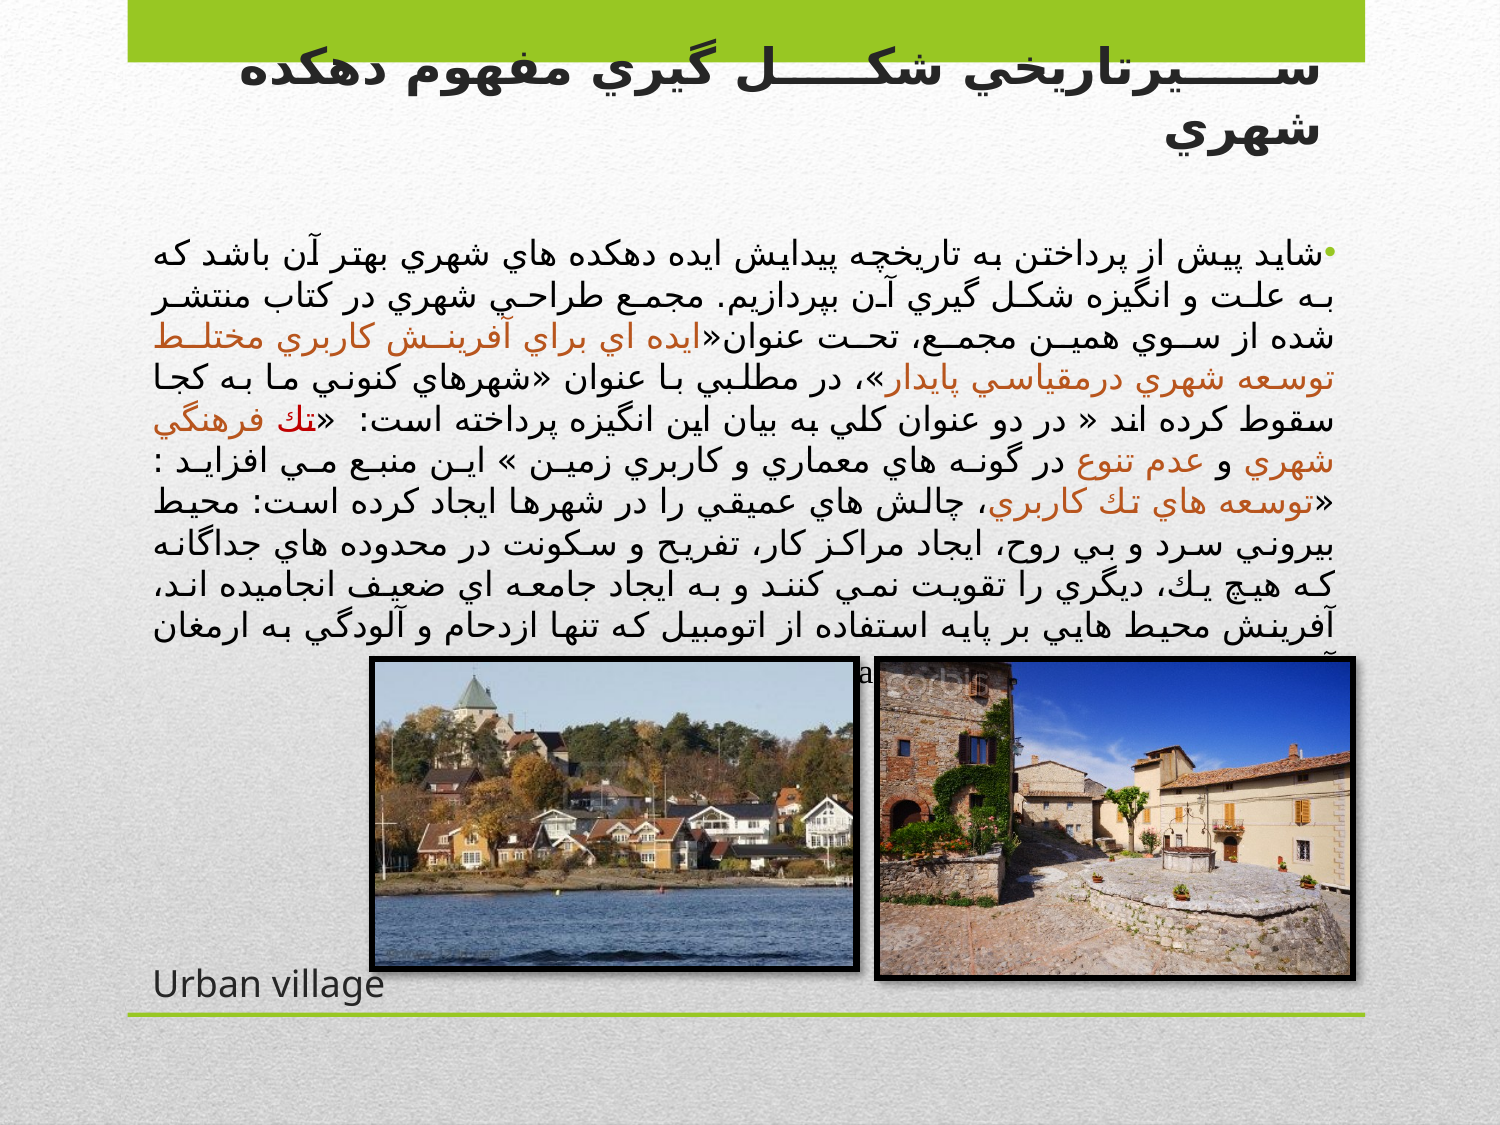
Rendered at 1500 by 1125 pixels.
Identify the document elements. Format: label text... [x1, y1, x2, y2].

list شايد پيش از پرداختن به تاريخچه پيدايش ايده دهكده هاي شهري بهتر آن باشد كه به علت و انگيزه شكل گيري آن بپردازيم. مجمع طراحي شهري در كتاب منتشر شده از سوي همين مجمع، تحت عنوان«ايده اي براي آفرينش كاربري مختلط توسعه شهري درمقياسي پايدار»، در مطلبي با عنوان «شهرهاي كنوني ما به كجا سقوط كرده اند « در دو عنوان كلي به بيان اين انگيزه پرداخته است: «تك فرهنگي شهري و عدم تنوع در گونه هاي معماري و كاربري زمين » اين منبع مي افزايد : «توسعه هاي تك كاربري، چالش هاي عميقي را در شهرها ايجاد كرده است: محيط بيروني سرد و بي روح، ايجاد مراكز كار، تفريح و سكونت در محدوده هاي جداگانه كه هيچ يك، ديگري را تقويت نمي كنند و به ايجاد جامعه اي ضعيف انجاميده اند، آفرينش محيط هايي بر پايه استفاده از اتومبيل كه تنها ازدحام و آلودگي به ارمغان آورده است (Urban Villages Forum,1998: 27) «.. [137, 174, 1350, 700]
text_box Urban village [137, 750, 1250, 1013]
picture [0, 0, 1500, 1125]
title سيرتاريخي شكل گيري مفهوم دهكده شهري [225, 0, 1338, 163]
